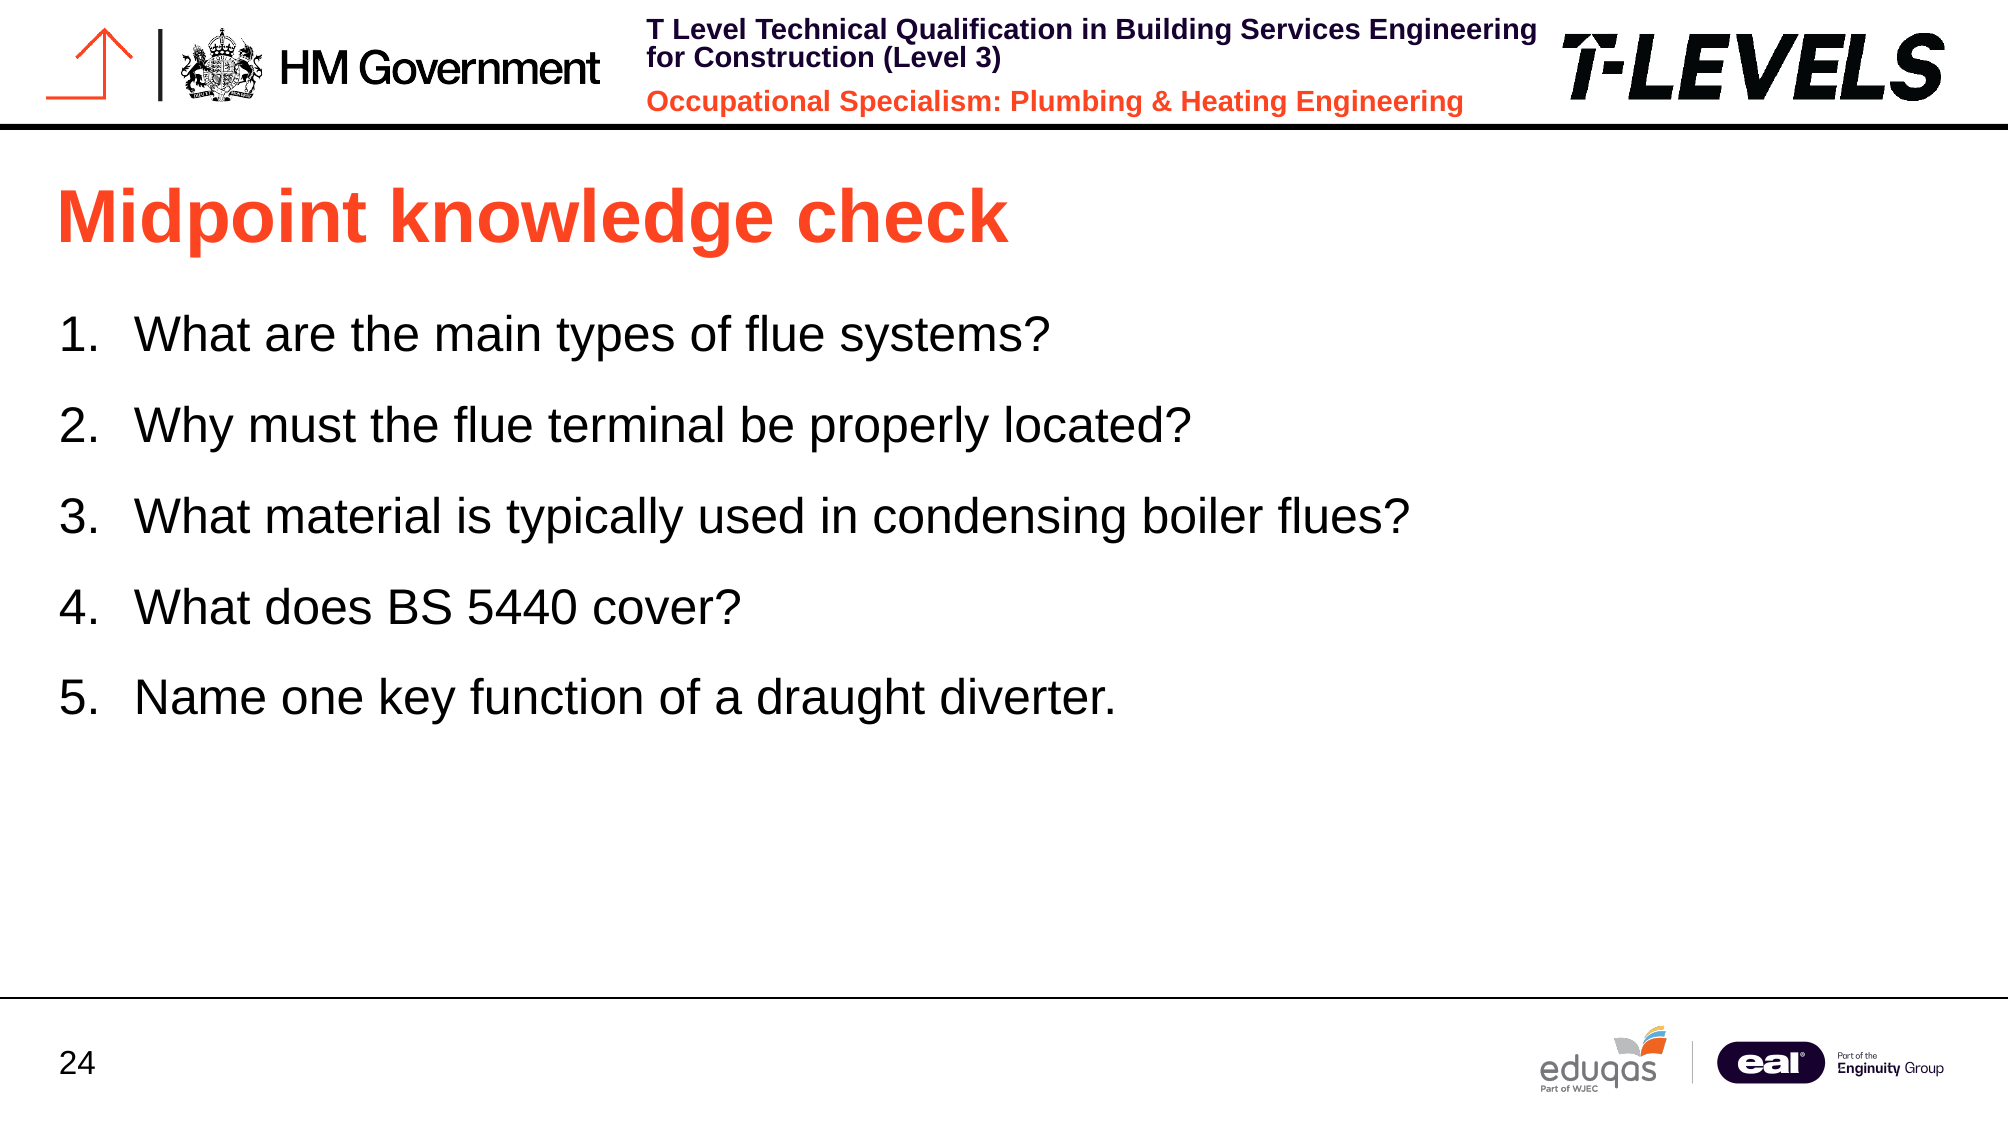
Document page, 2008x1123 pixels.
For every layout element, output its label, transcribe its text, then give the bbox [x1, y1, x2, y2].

title Midpoint knowledge check [41, 111, 1949, 314]
picture [1543, 25, 1964, 108]
list What are the main types of flue systems? Why must the flue terminal be properly located? What material is typically used in condensing boiler flues? What does BS 5440 cover? Name one key function of a draught diverter. [59, 295, 1949, 951]
picture [41, 27, 139, 100]
picture [158, 28, 600, 102]
picture [1535, 1021, 1949, 1097]
